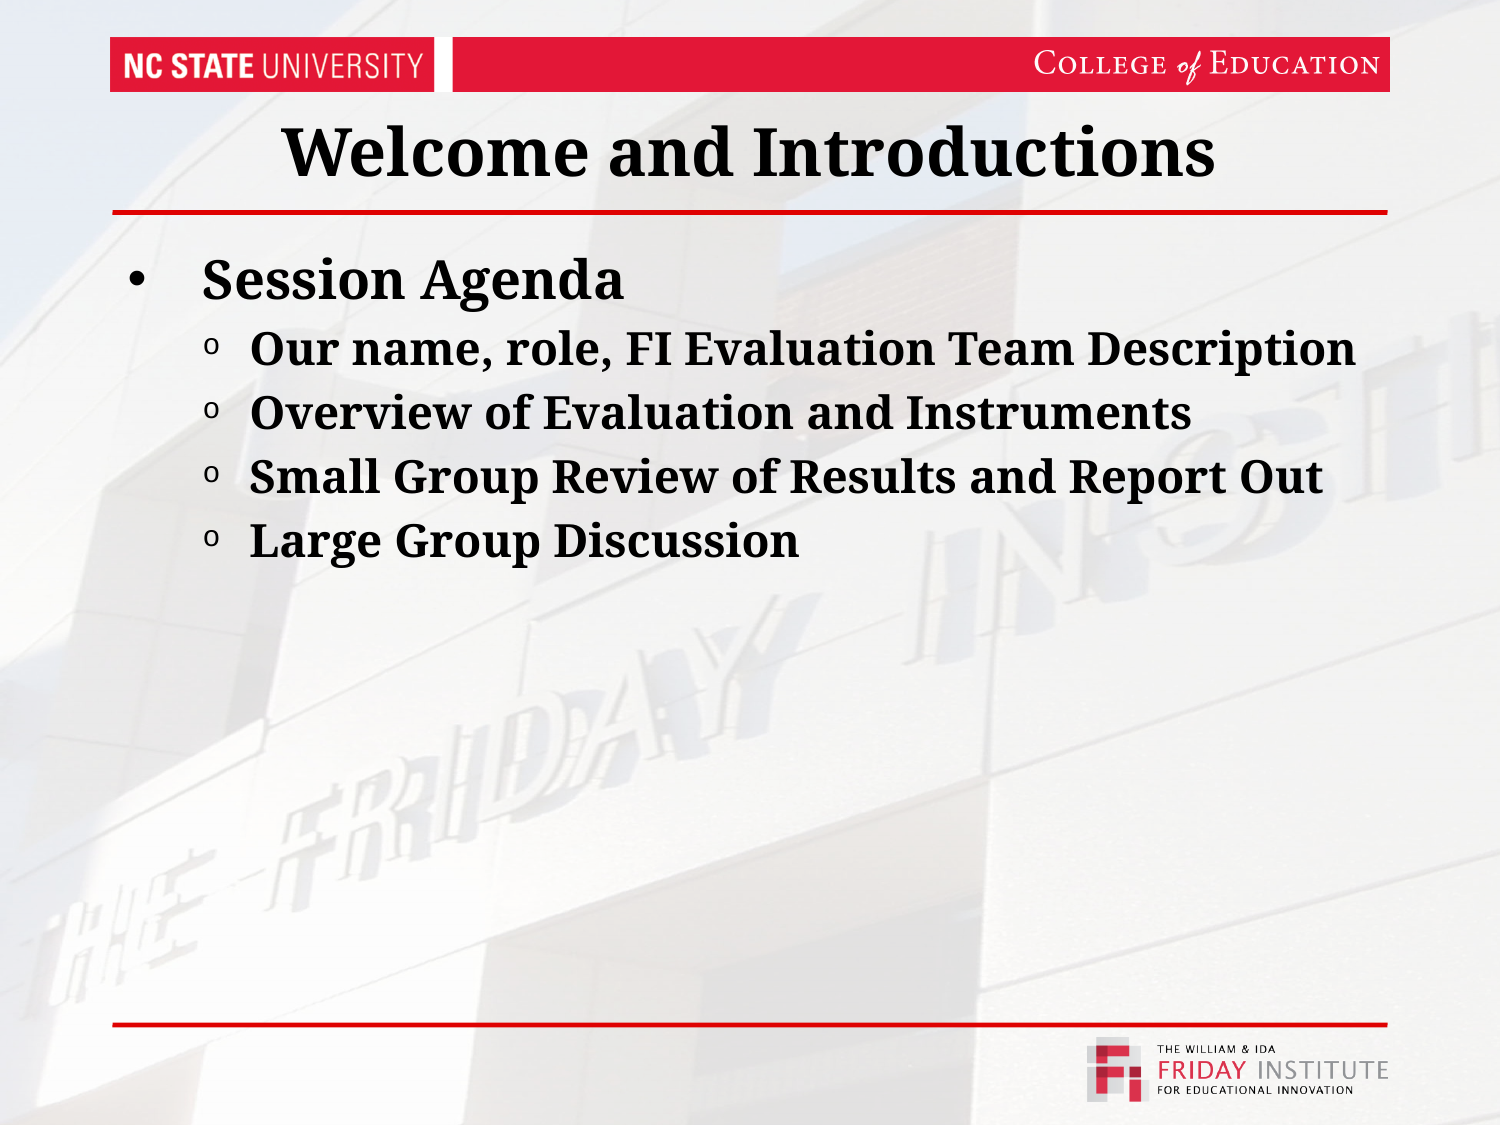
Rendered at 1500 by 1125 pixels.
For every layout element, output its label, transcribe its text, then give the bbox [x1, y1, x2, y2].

title Welcome and Introductions [112, 87, 1388, 213]
list Session Agenda Our name, role, FI Evaluation Team Description Overview of Evaluation and Instruments Small Group Review of Results and Report Out Large Group Discussion [112, 237, 1388, 1001]
picture [1087, 1037, 1388, 1102]
picture [110, 37, 1390, 92]
